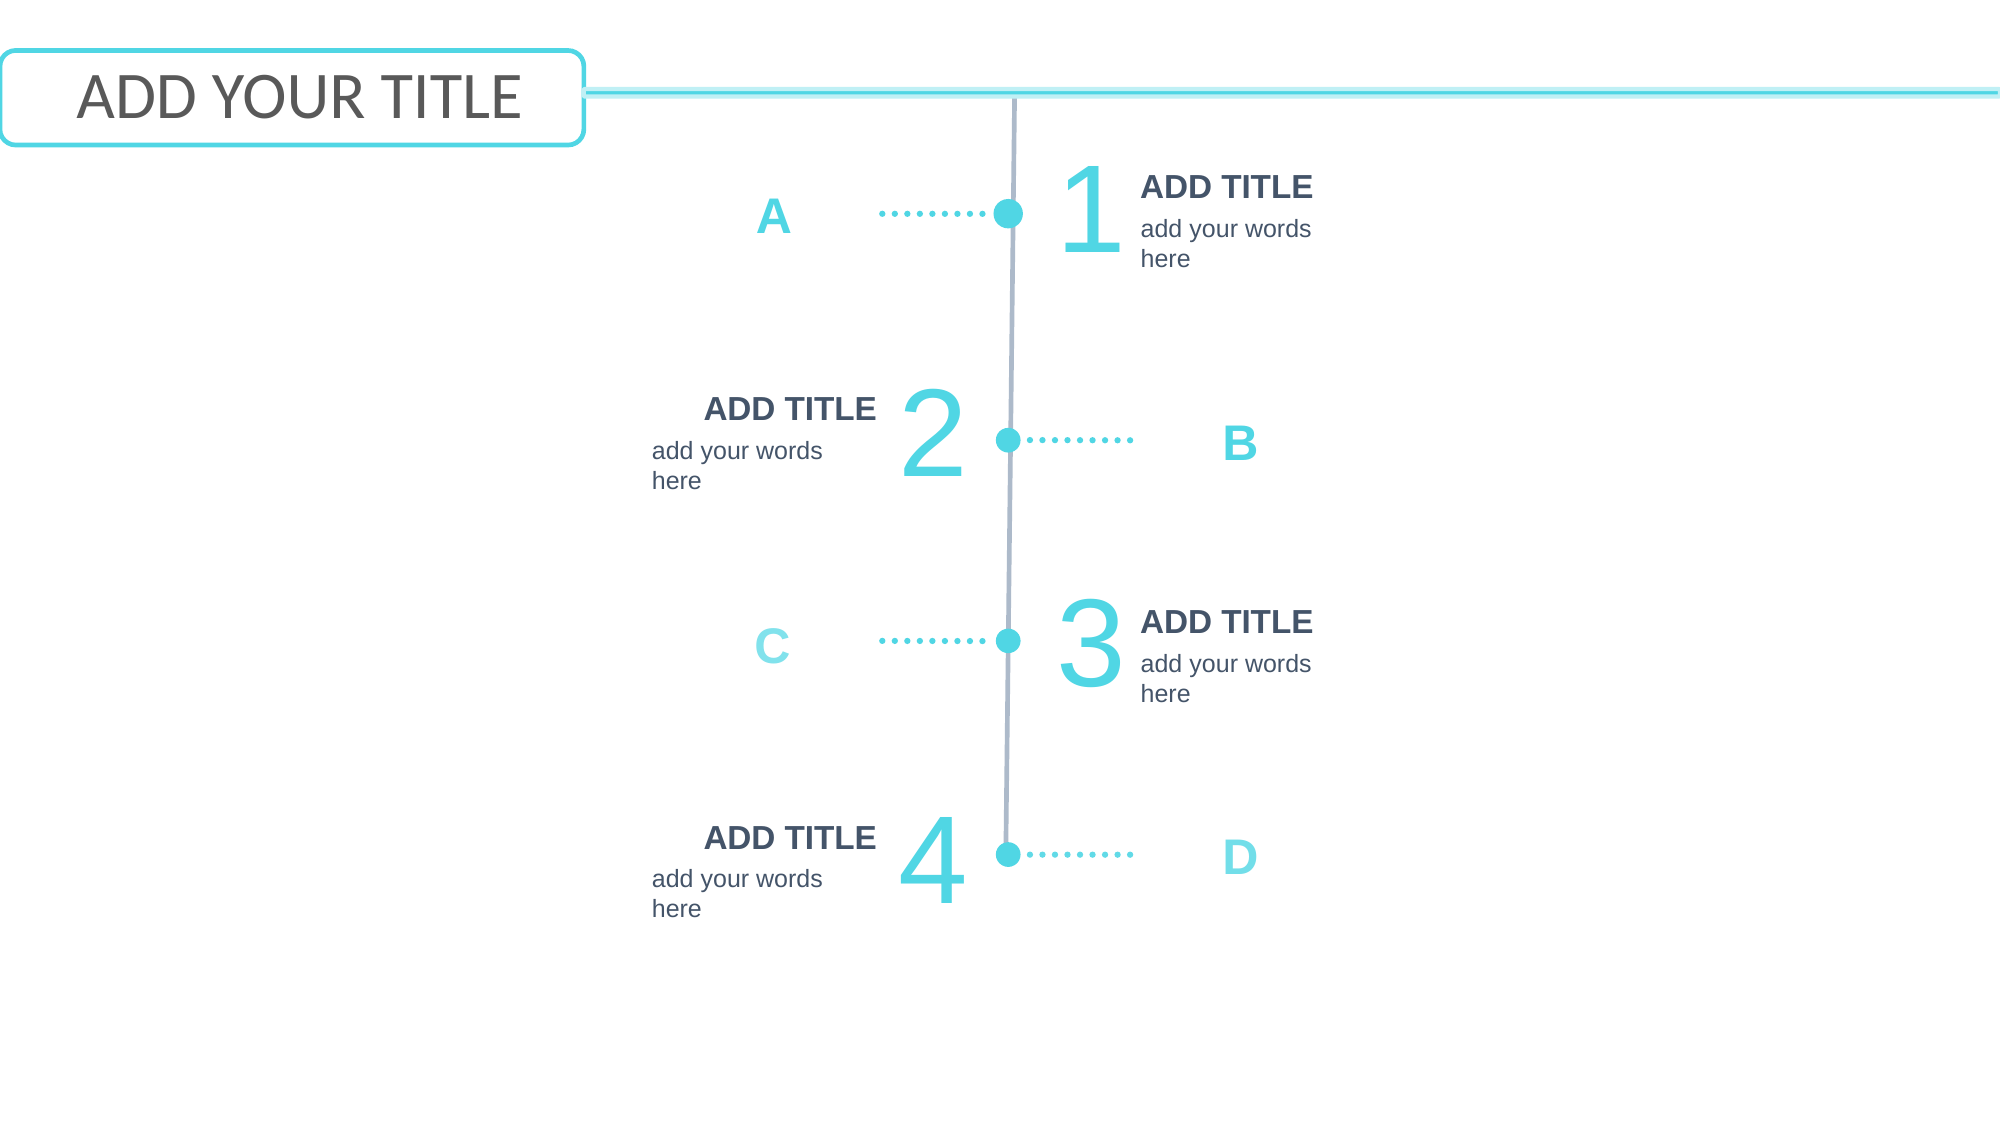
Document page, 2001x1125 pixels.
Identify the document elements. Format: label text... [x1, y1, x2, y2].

text_box add your words here [651, 434, 879, 495]
text_box [995, 842, 1021, 867]
text_box ADD YOUR TITLE [61, 45, 538, 140]
text_box D [1185, 816, 1296, 892]
text_box add your words here [651, 862, 879, 923]
text_box [0, 50, 584, 146]
text_box ADD TITLE [1140, 165, 1366, 206]
text_box add your words here [1140, 212, 1368, 273]
text_box [995, 427, 1021, 453]
text_box ADD TITLE [1140, 600, 1366, 641]
text_box C [717, 606, 828, 681]
text_box B [1185, 403, 1296, 479]
text_box add your words here [1140, 647, 1368, 708]
text_box ADD TITLE [650, 815, 877, 856]
text_box 4 [883, 771, 965, 937]
text_box [995, 628, 1021, 654]
text_box [583, 88, 2000, 97]
text_box [995, 201, 1021, 227]
text_box ADD TITLE [650, 387, 877, 428]
text_box 3 [1041, 554, 1123, 719]
text_box 1 [1042, 120, 1124, 286]
text_box 2 [883, 343, 966, 509]
text_box A [718, 175, 830, 251]
